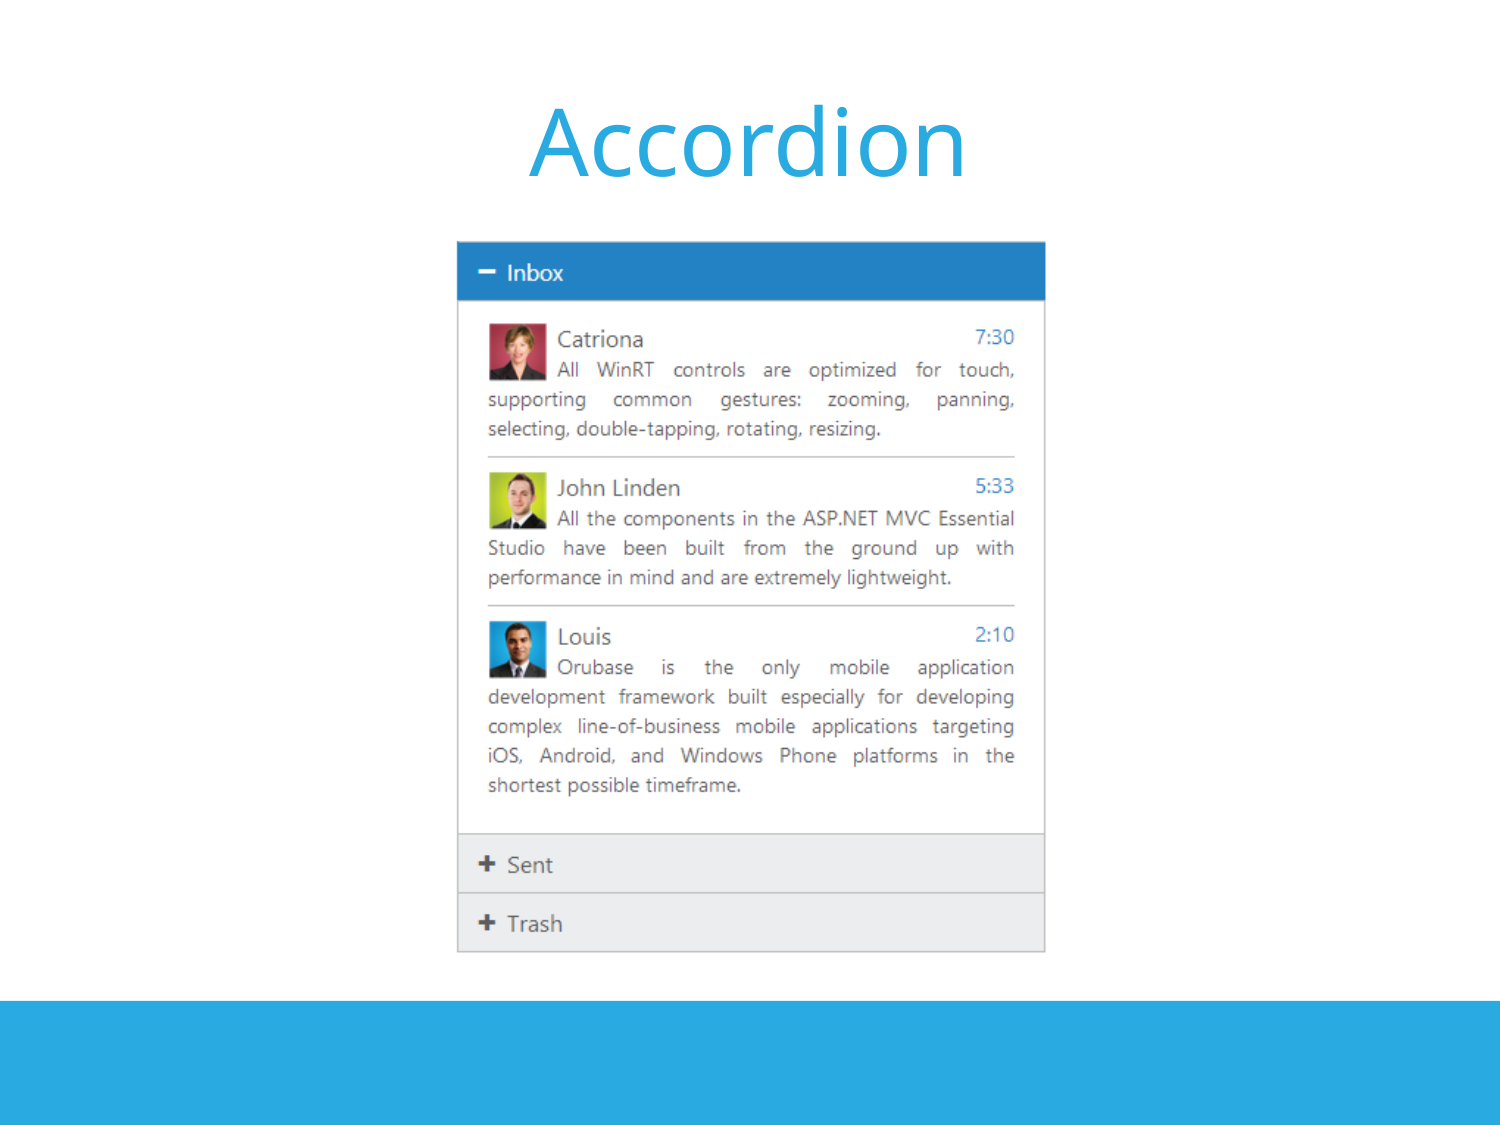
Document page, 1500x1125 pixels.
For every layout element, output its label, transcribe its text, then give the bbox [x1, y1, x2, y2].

picture [444, 234, 1056, 963]
text_box [0, 999, 1500, 1125]
title Accordion [75, 45, 1425, 233]
